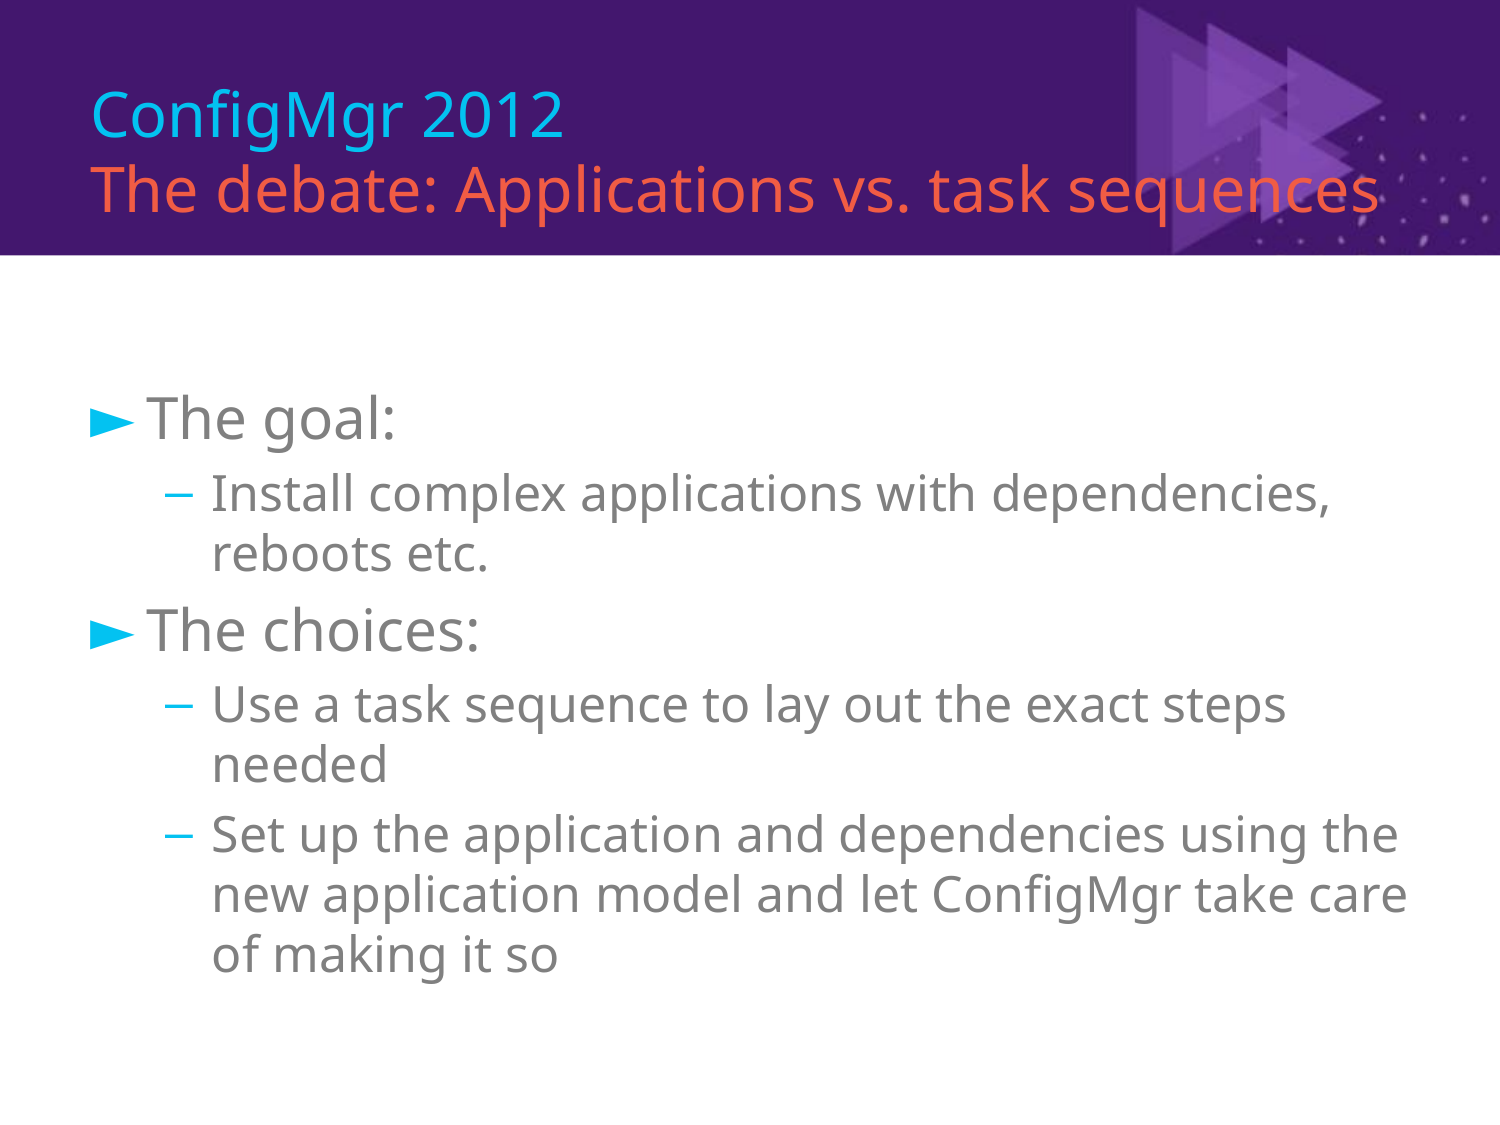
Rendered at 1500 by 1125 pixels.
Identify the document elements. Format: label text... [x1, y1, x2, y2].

title ConfigMgr 2012 The debate: Applications vs. task sequences [75, 56, 1425, 244]
picture [0, 0, 1500, 255]
list The goal: Install complex applications with dependencies, reboots etc. The choices: Use a task sequence to lay out the exact steps needed Set up the application and dependencies using the new application model and let ConfigMgr take care of making it so [75, 373, 1425, 1005]
